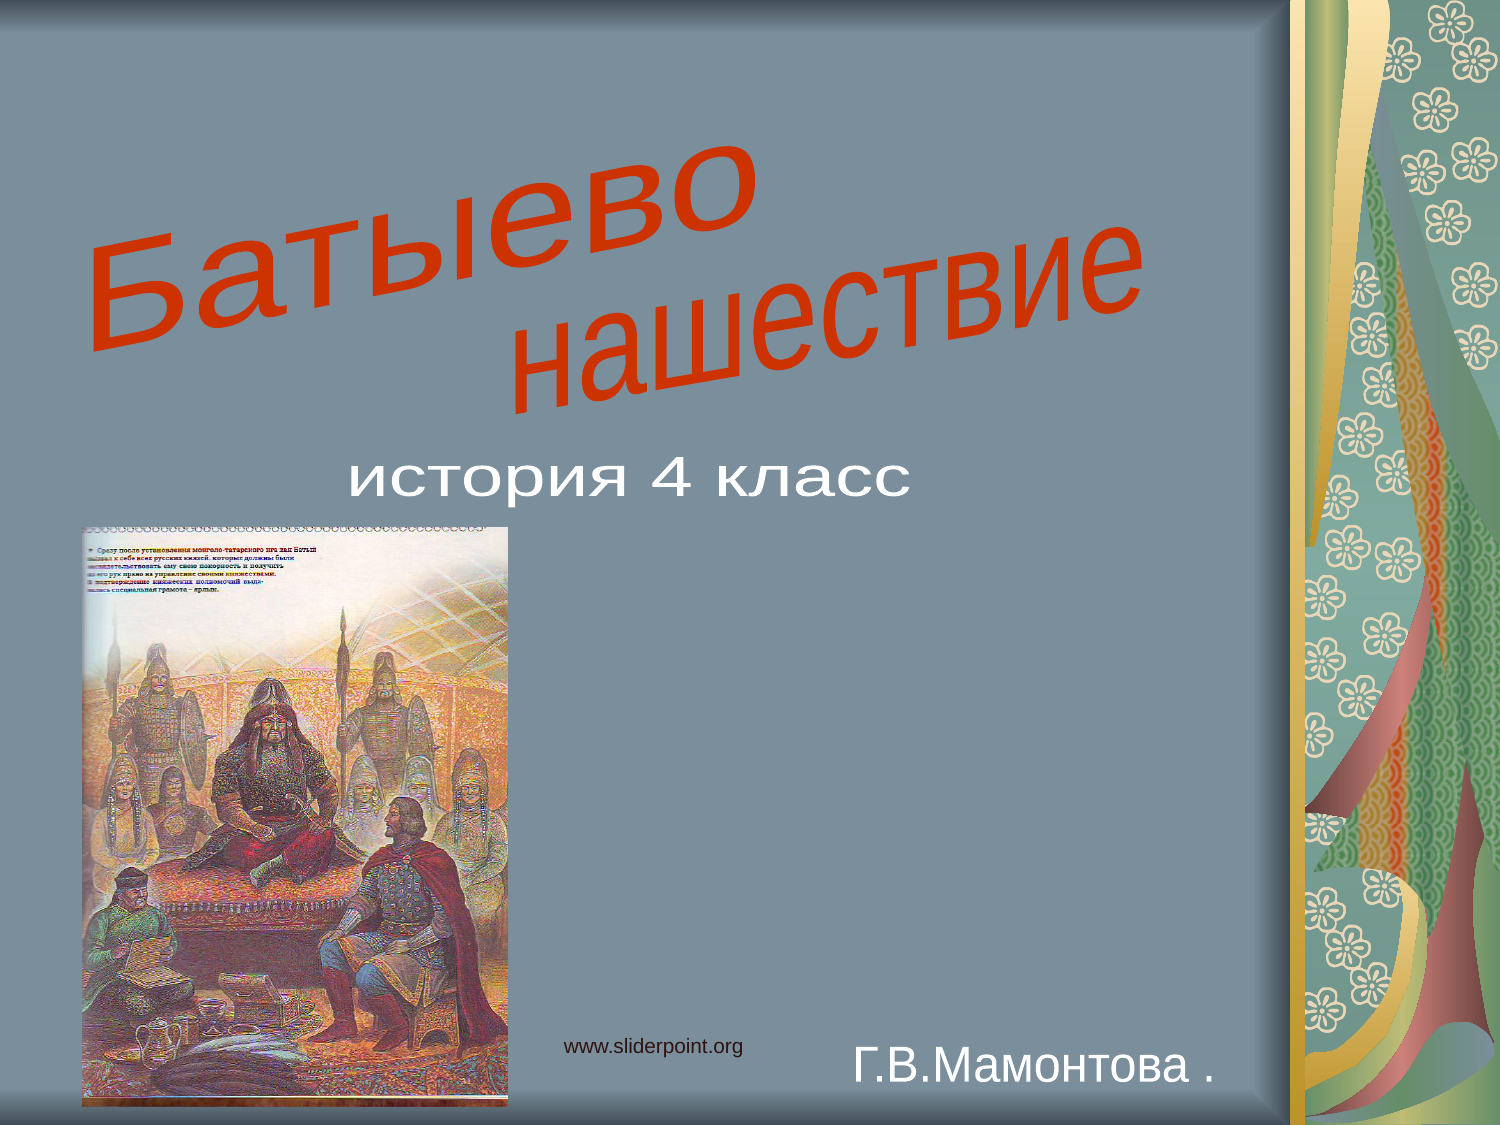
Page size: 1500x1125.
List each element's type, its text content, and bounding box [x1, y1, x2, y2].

footer www.sliderpoint.org [513, 1024, 938, 1104]
picture [81, 527, 508, 1107]
picture [1314, 144, 1500, 936]
